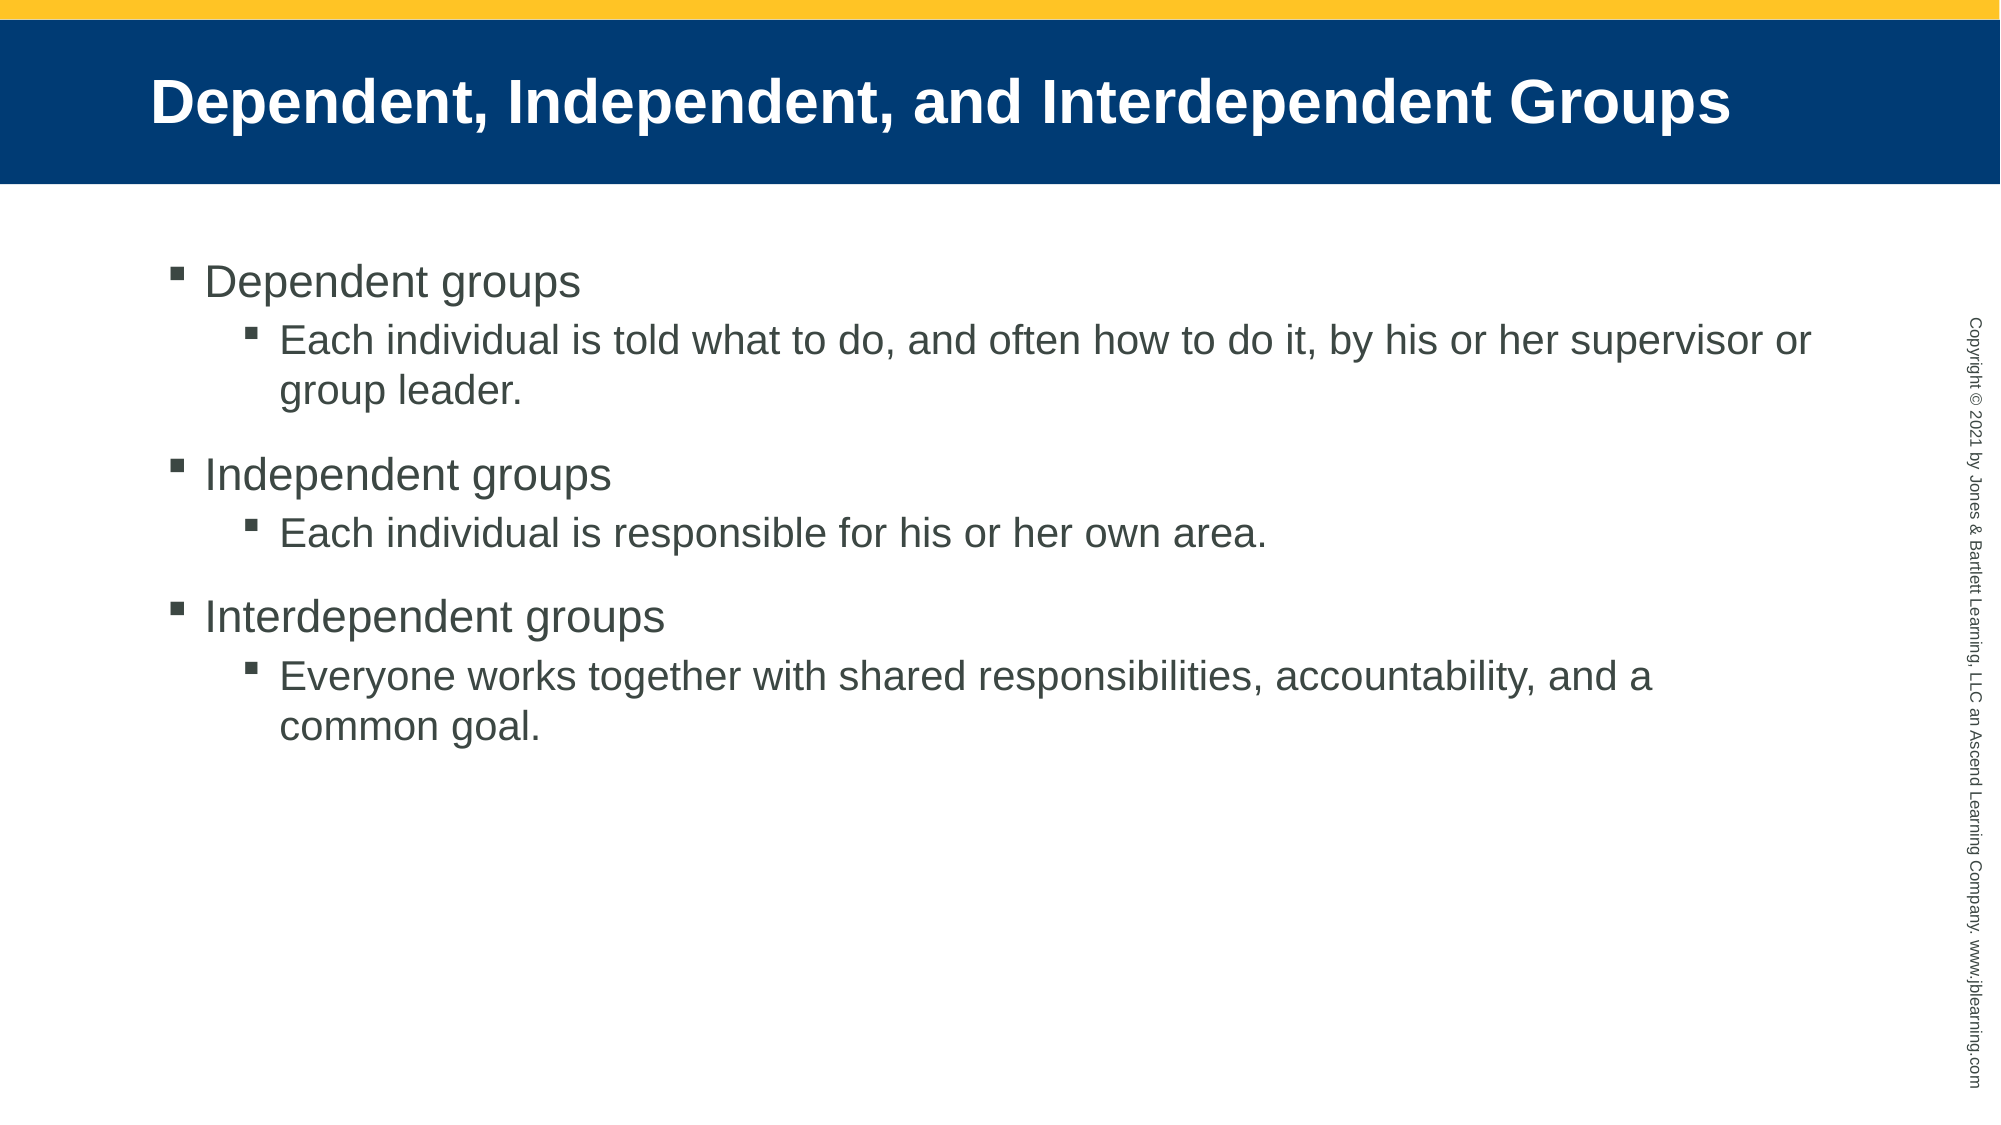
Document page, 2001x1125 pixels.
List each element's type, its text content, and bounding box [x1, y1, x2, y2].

title Dependent, Independent, and Interdependent Groups [0, 19, 2000, 185]
list Dependent groups Each individual is told what to do, and often how to do it, by his or her supervisor or group leader. Independent groups Each individual is responsible for his or her own area. Interdependent groups Everyone works together with shared responsibilities, accountability, and a common goal. [151, 244, 1840, 1016]
